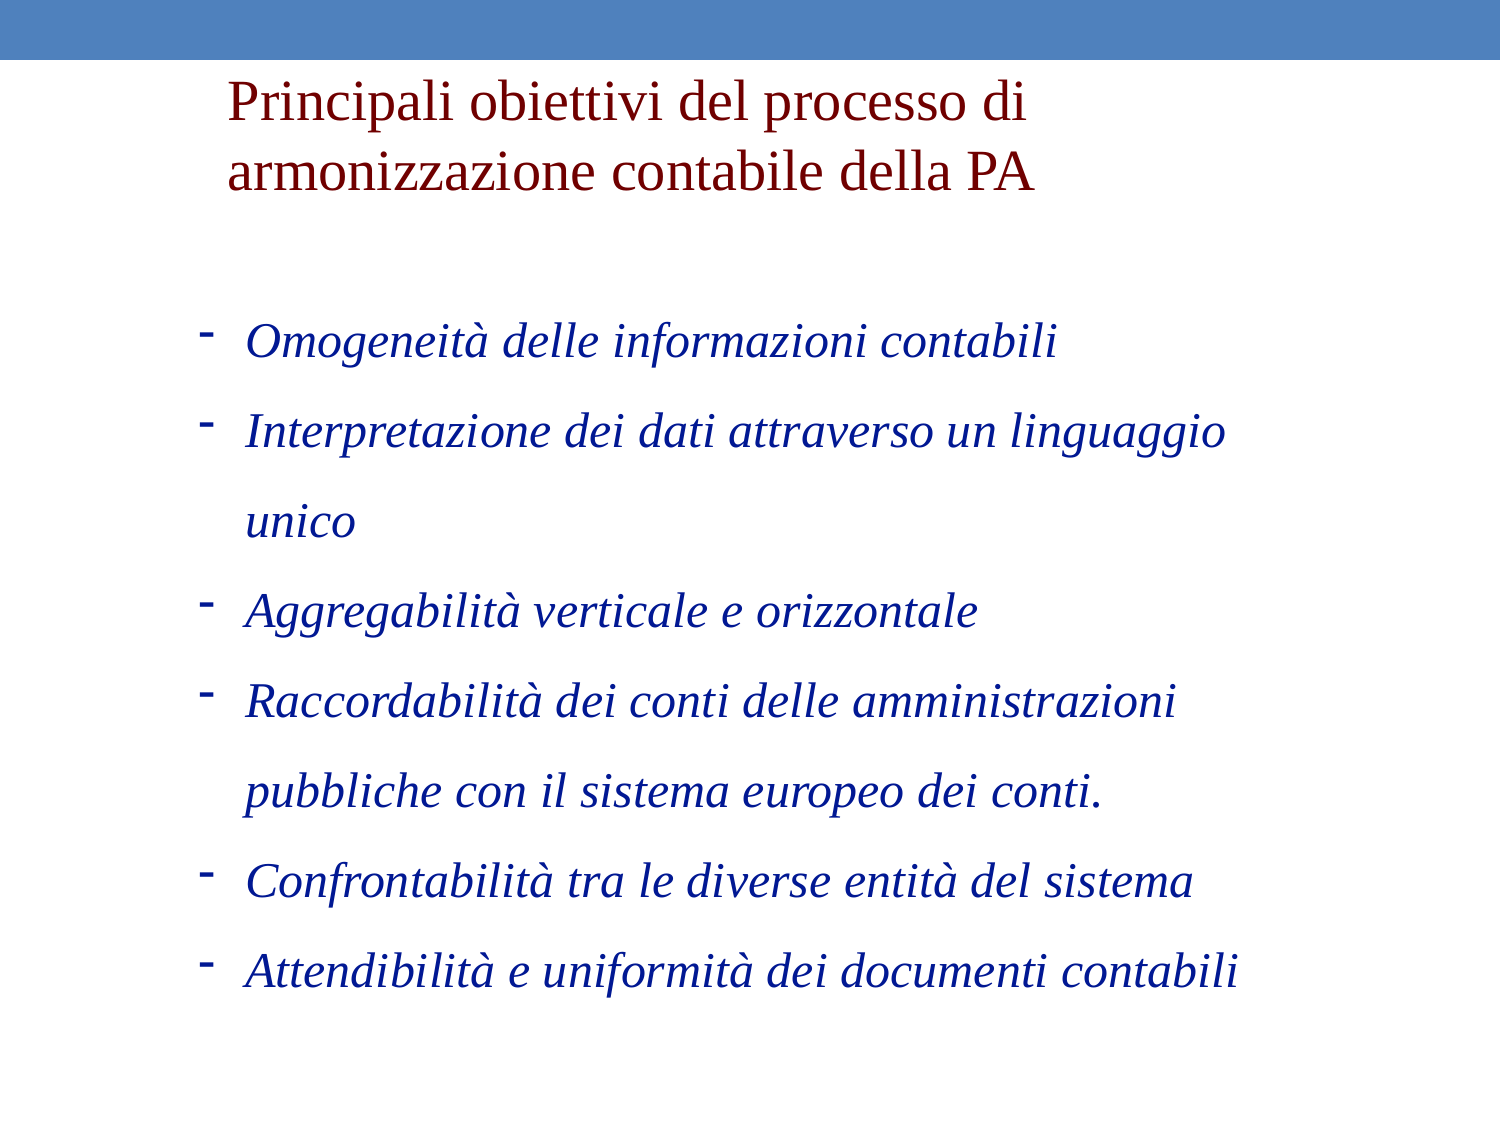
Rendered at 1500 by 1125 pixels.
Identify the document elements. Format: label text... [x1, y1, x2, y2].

text_box Principali obiettivi del processo di armonizzazione contabile della PA [213, 54, 1300, 210]
text_box Omogeneità delle informazioni contabili Interpretazione dei dati attraverso un linguaggio unico Aggregabilità verticale e orizzontale Raccordabilità dei conti delle amministrazioni pubbliche con il sistema europeo dei conti. Confrontabilità tra le diverse entità del sistema Attendibilità e uniformità dei documenti contabili [183, 210, 1330, 1005]
